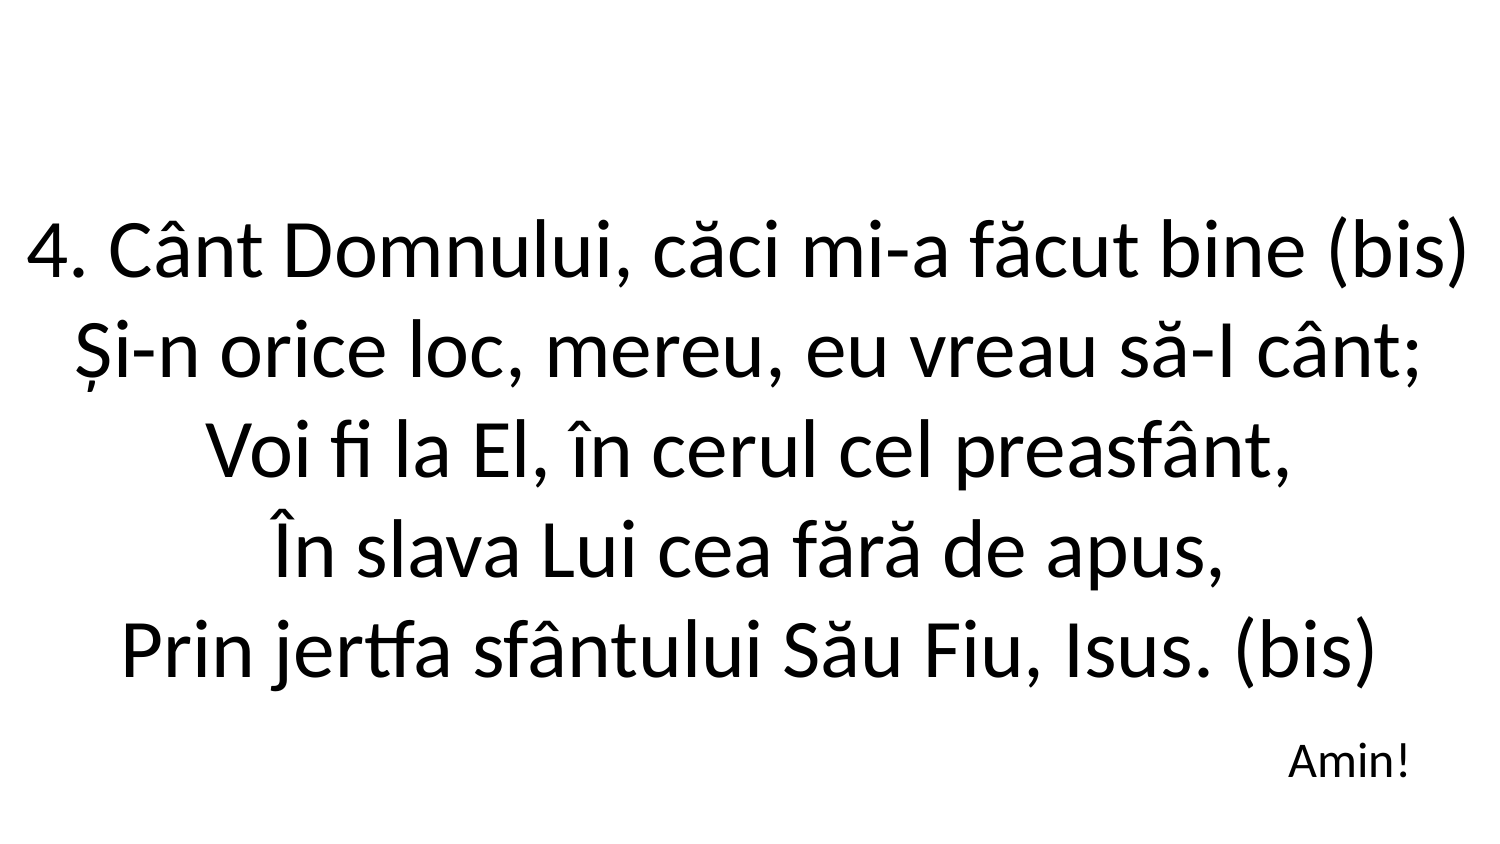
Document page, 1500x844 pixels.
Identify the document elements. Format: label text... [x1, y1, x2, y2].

text_box 4. Cânt Domnului, căci mi-a făcut bine (bis) Și-n orice loc, mereu, eu vreau să-I cânt; Voi fi la El, în cerul cel preasfânt, În slava Lui cea fără de apus, Prin jertfa sfântului Său Fiu, Isus. (bis) [12, 142, 1488, 702]
text_box Amin! [1273, 674, 1427, 795]
